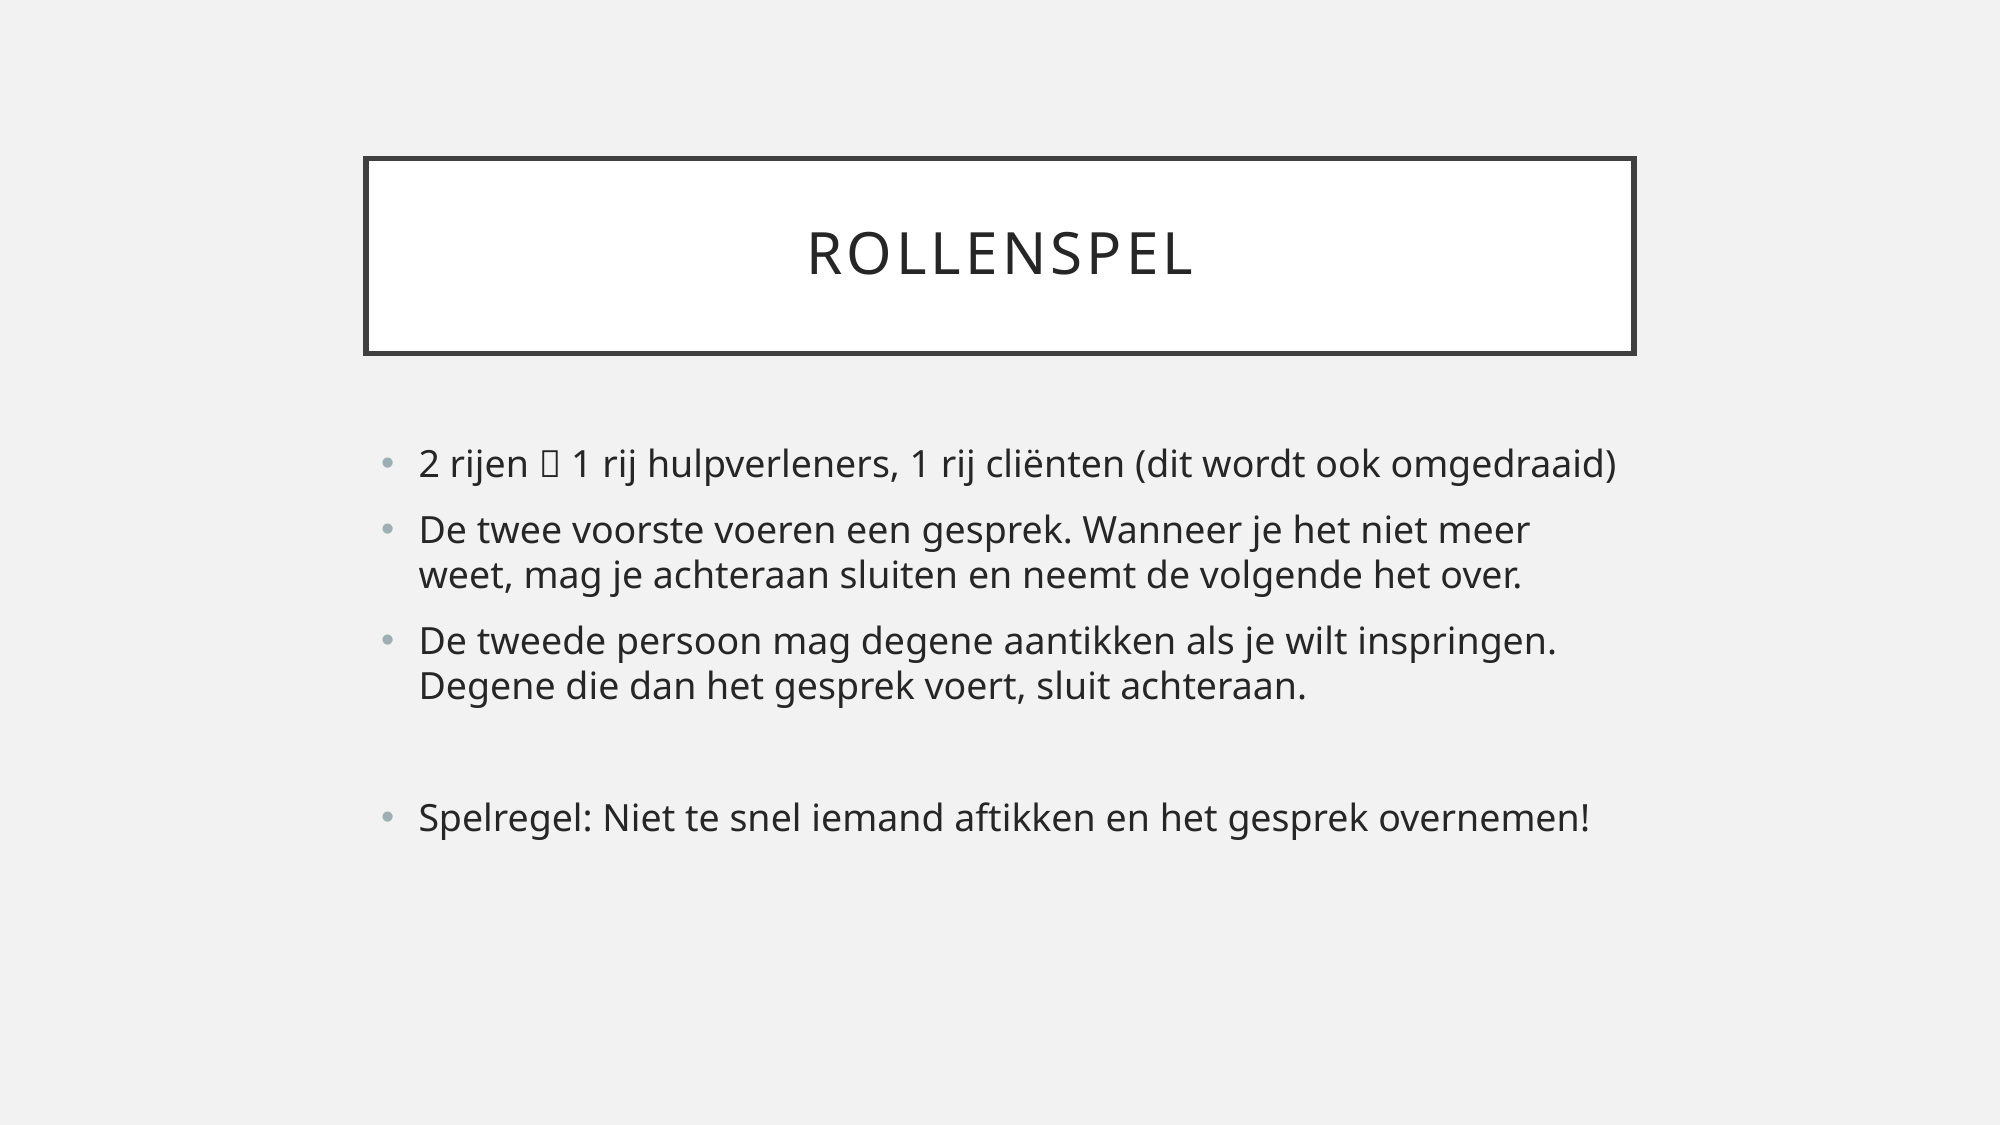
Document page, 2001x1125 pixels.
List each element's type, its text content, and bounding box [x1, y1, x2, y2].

title Rollenspel [363, 156, 1637, 356]
list 2 rijen  1 rij hulpverleners, 1 rij cliënten (dit wordt ook omgedraaid) De twee voorste voeren een gesprek. Wanneer je het niet meer weet, mag je achteraan sluiten en neemt de volgende het over. De tweede persoon mag degene aantikken als je wilt inspringen. Degene die dan het gesprek voert, sluit achteraan. Spelregel: Niet te snel iemand aftikken en het gesprek overnemen! [366, 432, 1634, 942]
